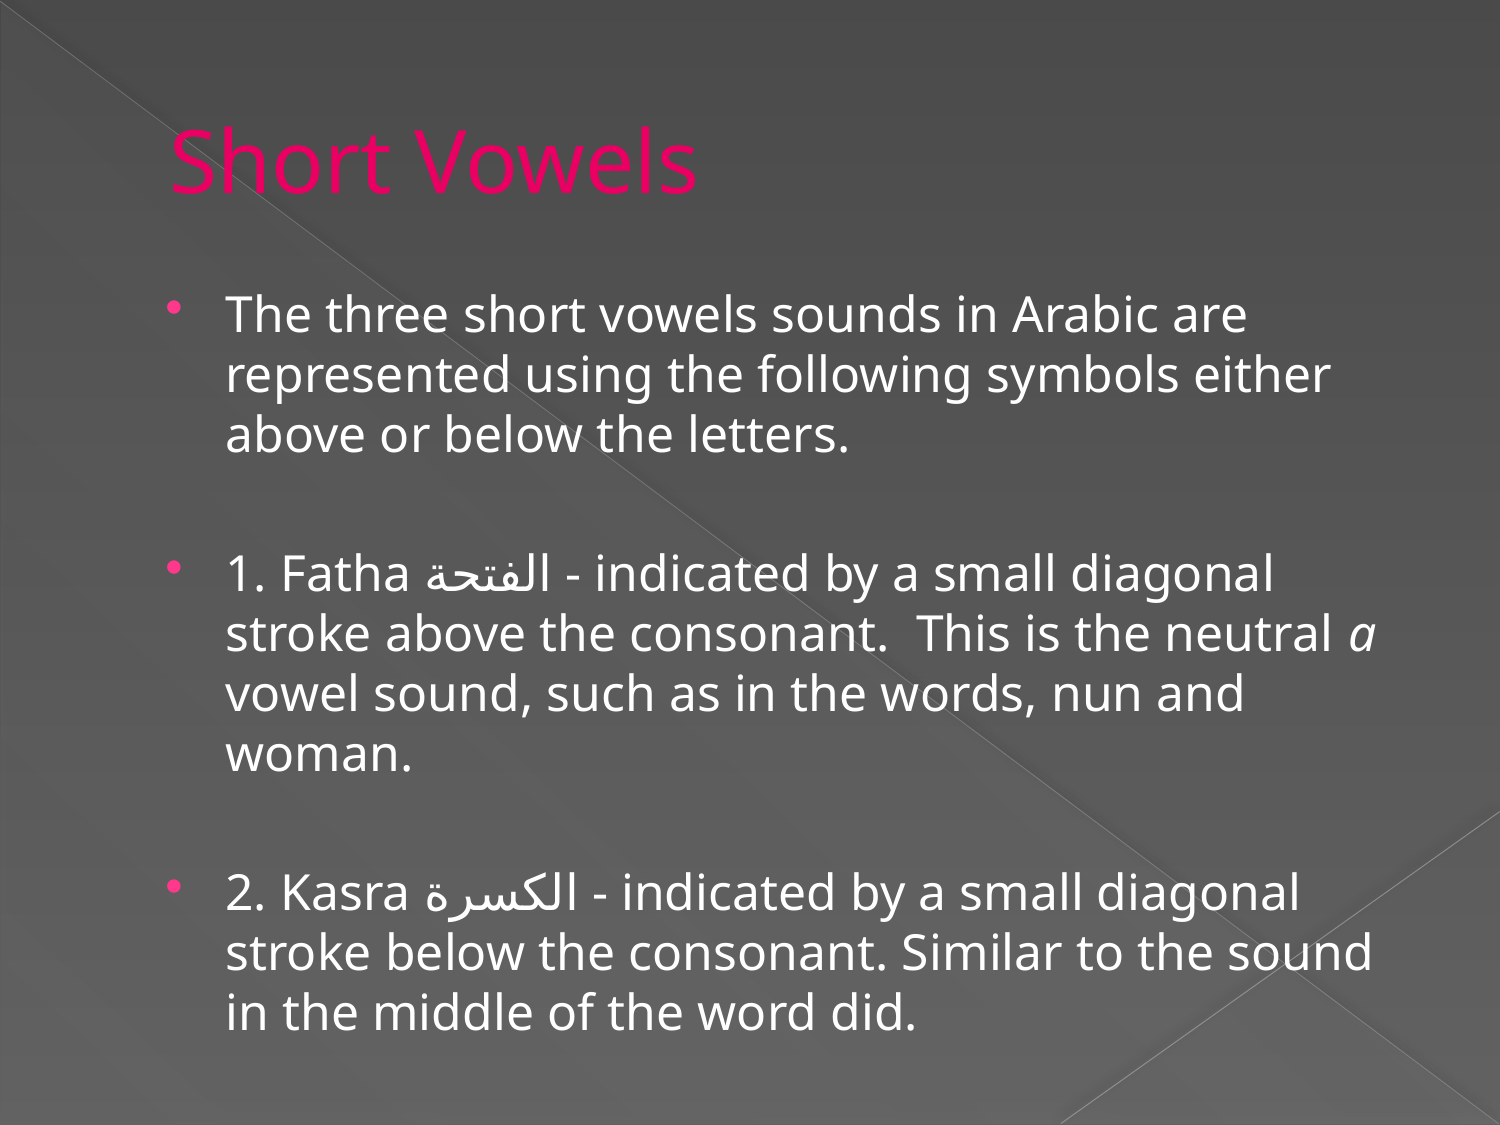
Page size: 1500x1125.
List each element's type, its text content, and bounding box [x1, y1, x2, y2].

list The three short vowels sounds in Arabic are represented using the following symbols either above or below the letters. 1. Fatha الفتحة - indicated by a small diagonal stroke above the consonant. This is the neutral a vowel sound, such as in the words, nun and woman. 2. Kasra الكسرة - indicated by a small diagonal stroke below the consonant. Similar to the sound in the middle of the word did. [143, 275, 1425, 1050]
title Short Vowels [75, 43, 1425, 274]
